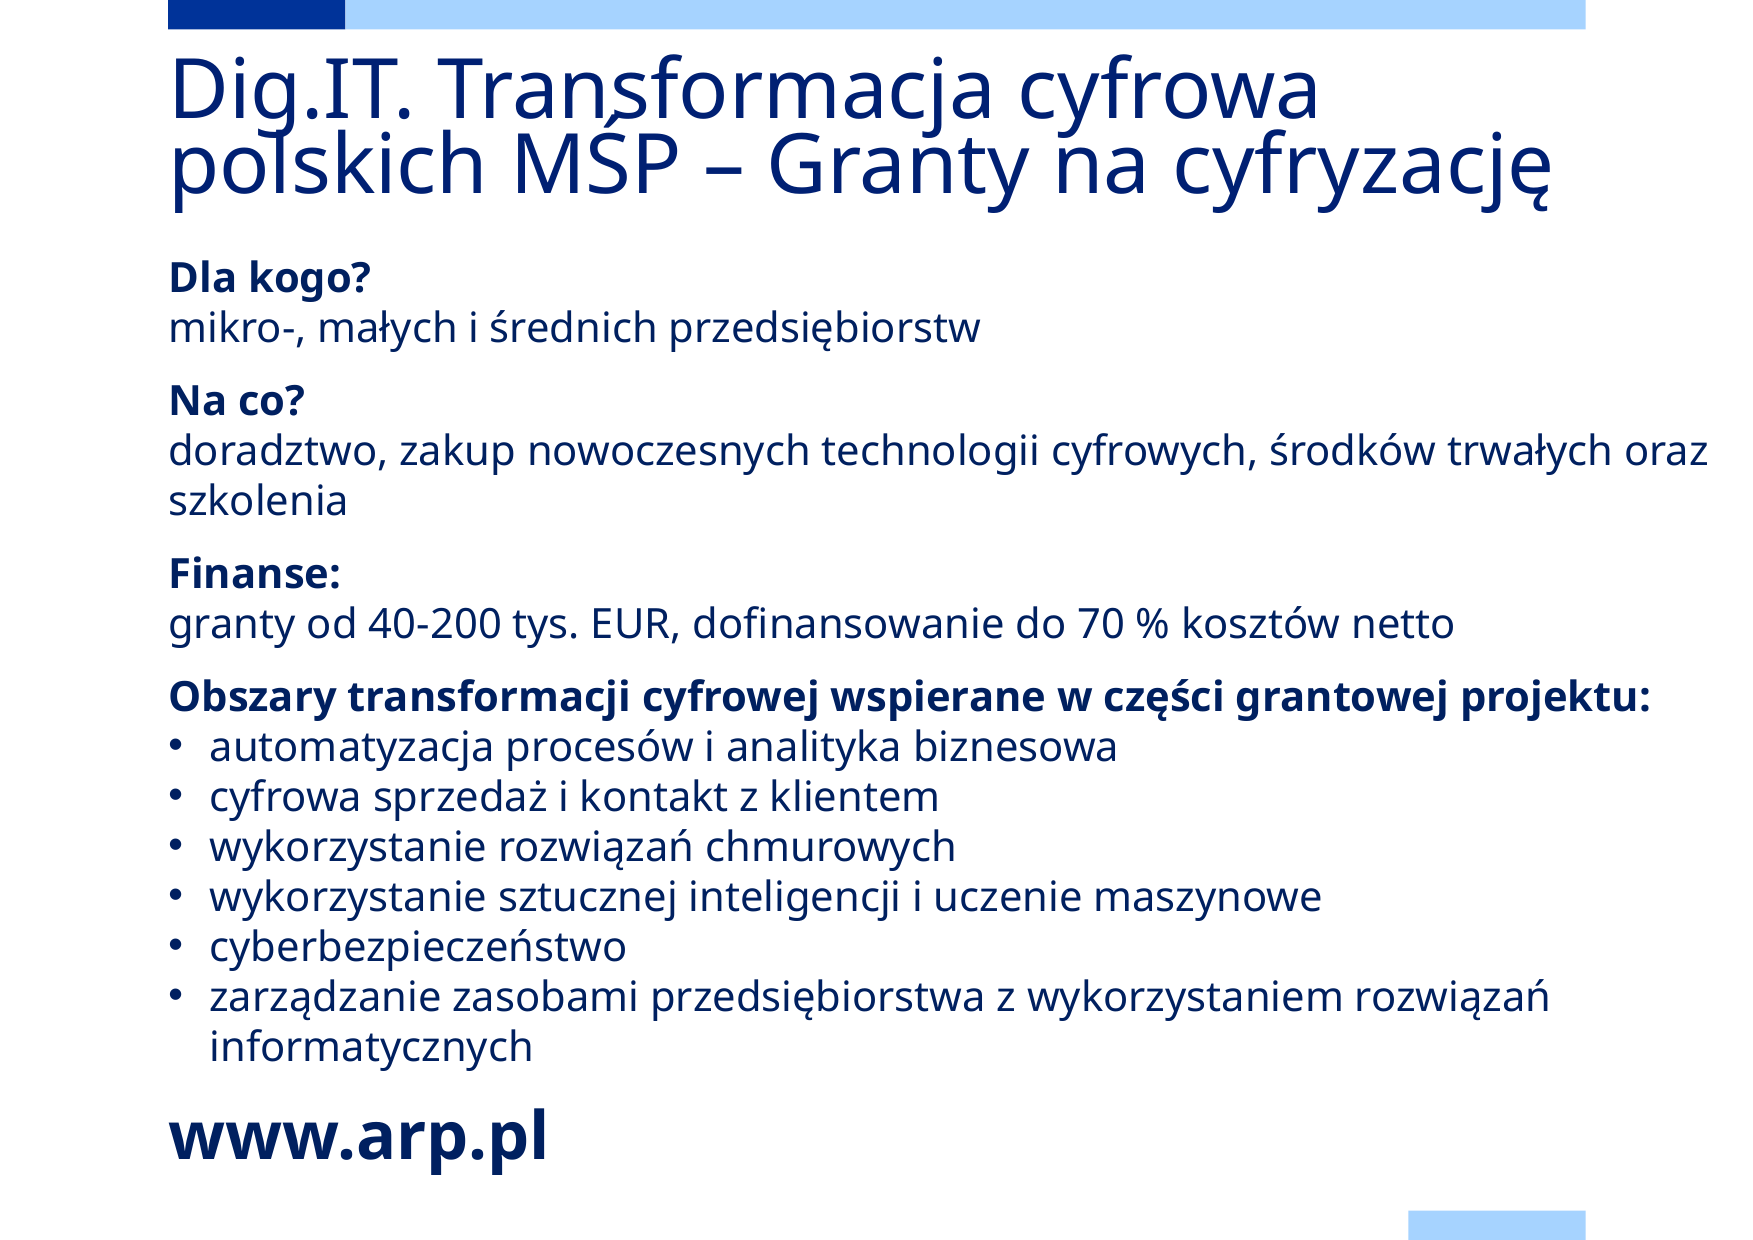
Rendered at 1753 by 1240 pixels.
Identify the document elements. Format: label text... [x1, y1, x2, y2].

list Dla kogo? mikro-, małych i średnich przedsiębiorstw Na co? doradztwo, zakup nowoczesnych technologii cyfrowych, środków trwałych oraz szkolenia Finanse: granty od 40-200 tys. EUR, dofinansowanie do 70 % kosztów netto Obszary transformacji cyfrowej wspierane w części grantowej projektu: automatyzacja procesów i analityka biznesowa cyfrowa sprzedaż i kontakt z klientem wykorzystanie rozwiązań chmurowych wykorzystanie sztucznej inteligencji i uczenie maszynowe cyberbezpieczeństwo zarządzanie zasobami przedsiębiorstwa z wykorzystaniem rozwiązań informatycznych www.arp.pl [167, 250, 1714, 1172]
title Dig.IT. Transformacja cyfrowa polskich MŚP – Granty na cyfryzację [167, 59, 1587, 193]
